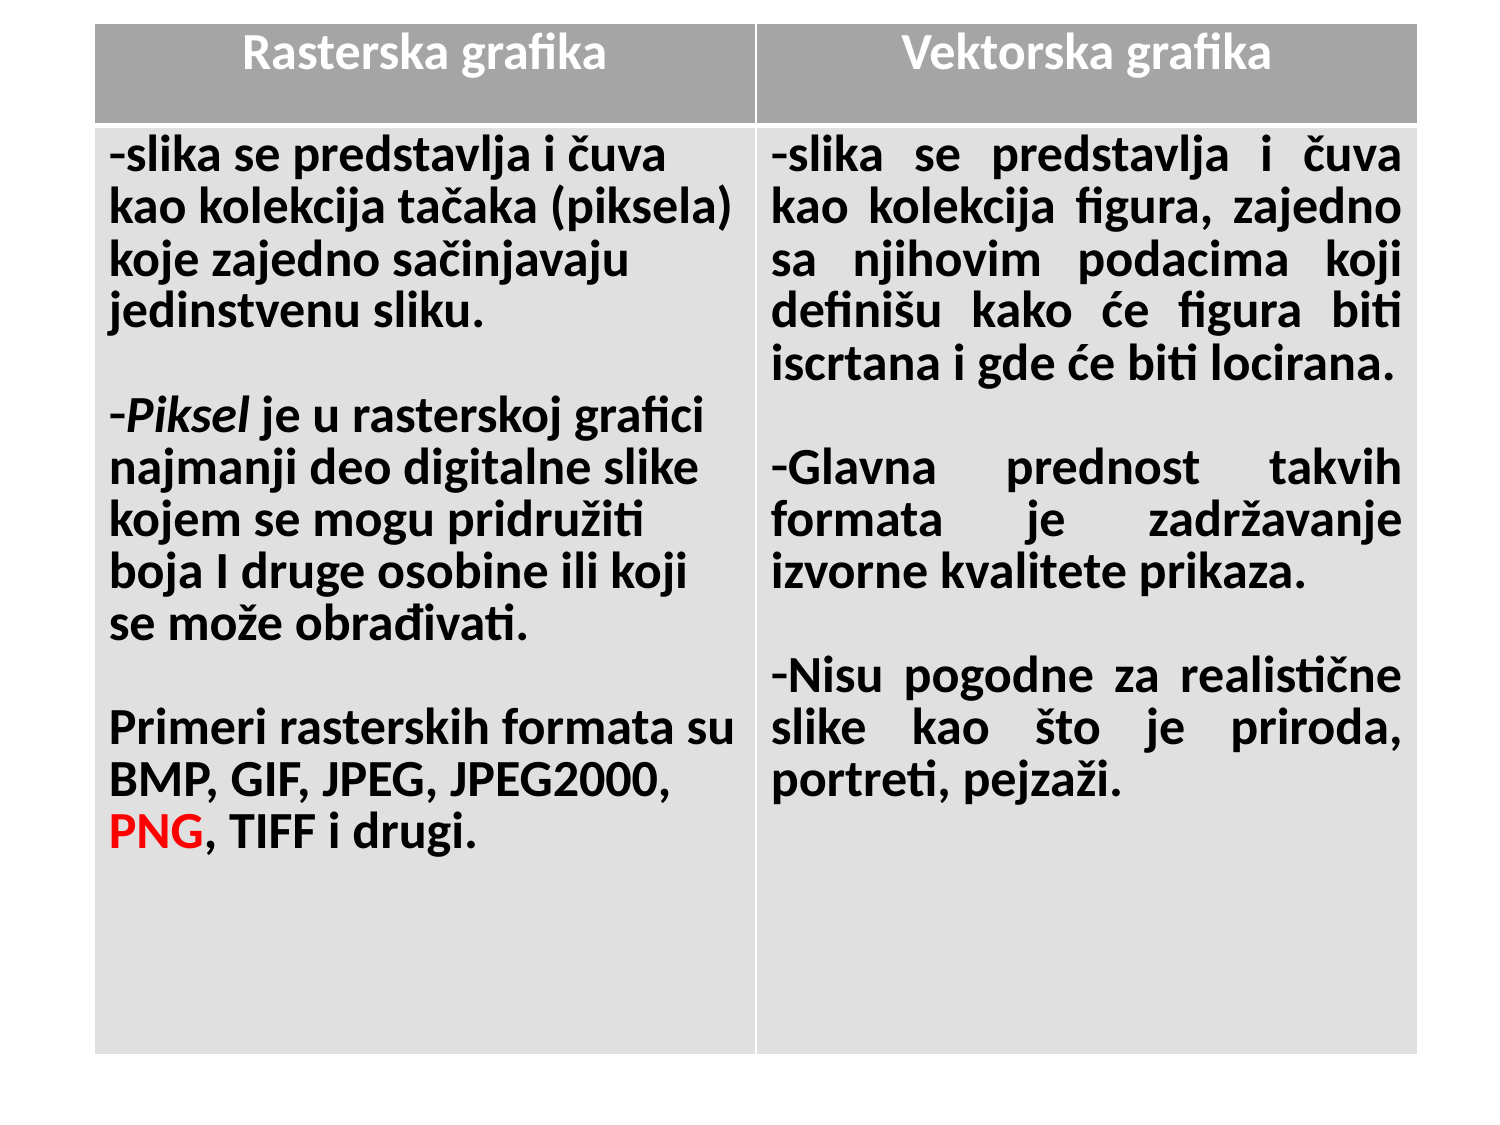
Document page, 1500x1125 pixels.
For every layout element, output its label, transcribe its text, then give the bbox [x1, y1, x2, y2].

table_header Vektorska grafika [757, 24, 1417, 123]
table_cell slika se predstavlja i čuva kao kolekcija figura, zajedno sa njihovim podacima koji definišu kako će figura biti iscrtana i gde će biti locirana. Glavna prednost takvih formata je zadržavanje izvorne kvalitete prikaza. Nisu pogodne za realistične slike kao što je priroda, portreti, pejzaži. [757, 128, 1417, 1054]
table_header Rasterska grafika [95, 24, 755, 123]
table_cell slika se predstavlja i čuva kao kolekcija tačaka (piksela) koje zajedno sačinjavaju jedinstvenu sliku. Piksel je u rasterskoj grafici najmanji deo digitalne slike kojem se mogu pridružiti boja I druge osobine ili koji se može obrađivati. Primeri rasterskih formata su BMP, GIF, JPEG, JPEG2000, PNG, TIFF i drugi. [95, 128, 755, 1054]
